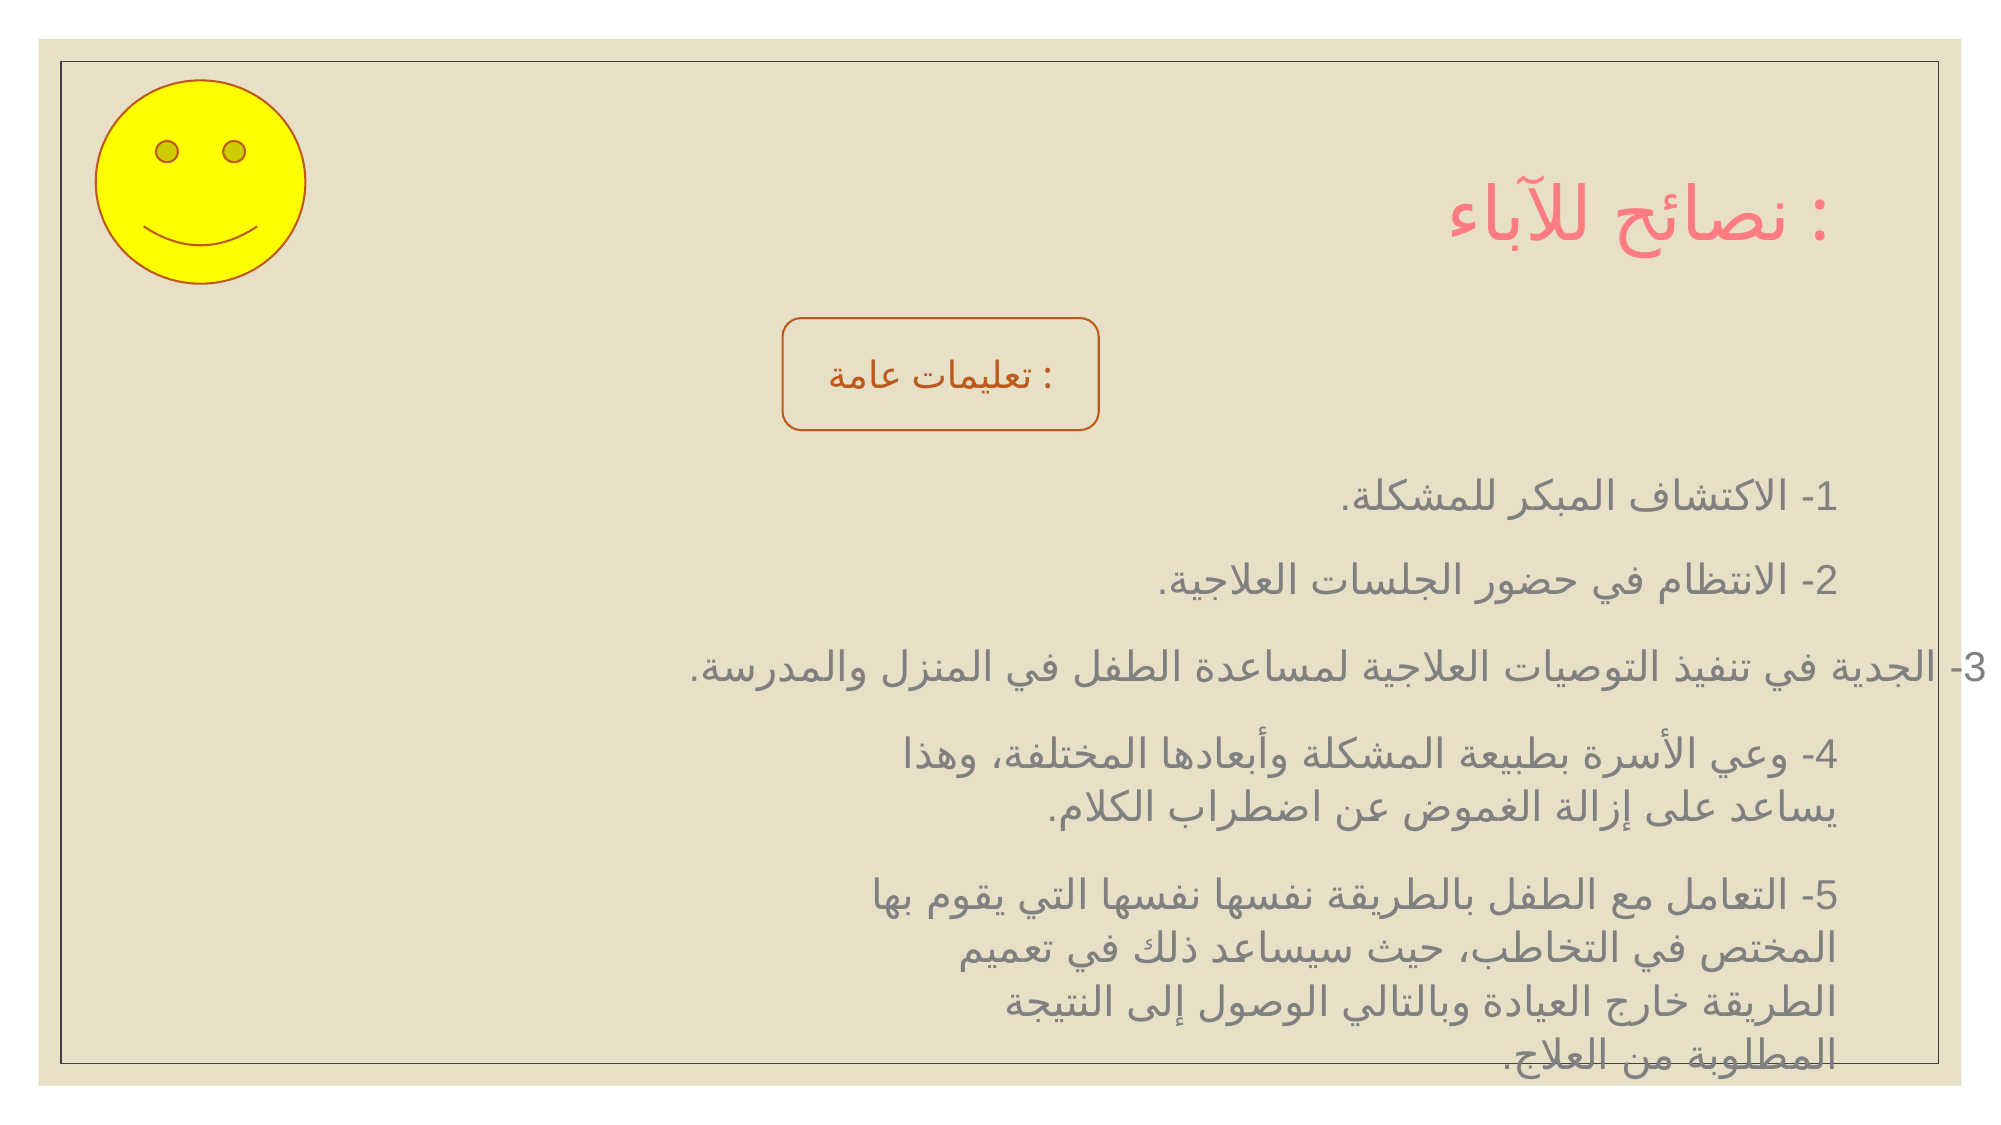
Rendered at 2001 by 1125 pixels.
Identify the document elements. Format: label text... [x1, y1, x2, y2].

text_box 4- وعي الأسرة بطبيعة المشكلة وأبعادها المختلفة، وهذا يساعد على إزالة الغموض عن اضطراب الكلام. [853, 715, 1854, 838]
text_box 1- الاكتشاف المبكر للمشكلة. [853, 430, 1854, 526]
text_box [94, 79, 307, 285]
text_box 3- الجدية في تنفيذ التوصيات العلاجية لمساعدة الطفل في المنزل والمدرسة. [673, 628, 2000, 698]
text_box 2- الانتظام في حضور الجلسات العلاجية. [853, 542, 1854, 611]
text_box تعليمات عامة : [781, 317, 1100, 432]
text_box نصائح للآباء : [1431, 158, 1847, 263]
text_box 5- التعامل مع الطفل بالطريقة نفسها نفسها التي يقوم بها المختص في التخاطب، حيث سيساعد ذلك في تعميم الطريقة خارج العيادة وبالتالي الوصول إلى النتيجة المطلوبة من العلاج. [853, 856, 1854, 1086]
